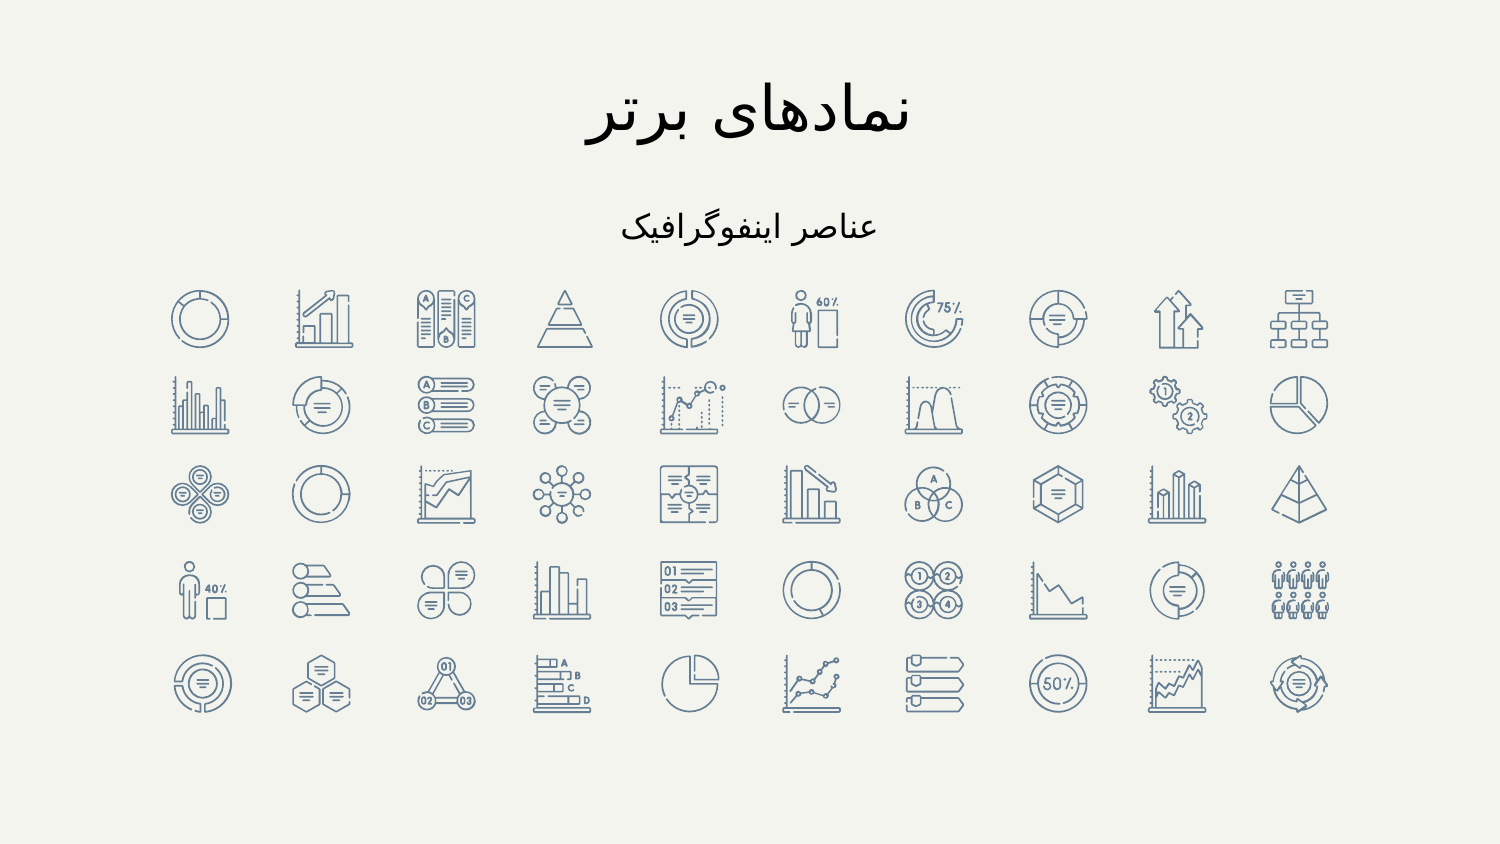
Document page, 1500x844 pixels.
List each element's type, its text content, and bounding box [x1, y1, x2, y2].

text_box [417, 656, 477, 711]
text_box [416, 560, 476, 620]
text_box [904, 466, 964, 523]
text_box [782, 386, 842, 425]
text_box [178, 560, 227, 620]
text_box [1028, 375, 1088, 435]
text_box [659, 560, 718, 620]
text_box [1271, 465, 1328, 524]
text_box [1269, 375, 1329, 435]
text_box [1028, 561, 1088, 620]
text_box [536, 289, 594, 349]
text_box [659, 289, 719, 349]
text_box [659, 465, 719, 524]
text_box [1269, 289, 1329, 349]
text_box [719, 384, 726, 392]
text_box [1147, 465, 1207, 524]
text_box [532, 561, 592, 620]
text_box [782, 654, 842, 714]
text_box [173, 654, 233, 714]
text_box [291, 464, 351, 524]
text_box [1149, 375, 1209, 435]
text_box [292, 654, 351, 713]
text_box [790, 289, 839, 349]
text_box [532, 375, 592, 435]
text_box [904, 560, 964, 620]
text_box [291, 562, 351, 619]
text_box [1269, 654, 1329, 714]
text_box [417, 375, 476, 435]
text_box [294, 289, 354, 349]
text_box [782, 560, 841, 620]
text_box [661, 654, 720, 713]
text_box عناصر اینفوگرافیک [171, 189, 1328, 270]
text_box [171, 290, 230, 349]
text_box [530, 464, 592, 525]
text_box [1147, 654, 1207, 714]
text_box [659, 376, 719, 435]
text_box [1271, 560, 1330, 620]
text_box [1032, 464, 1084, 524]
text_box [291, 375, 353, 435]
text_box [904, 375, 964, 435]
text_box [171, 376, 230, 435]
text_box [416, 465, 476, 525]
title نمادهای برتر [171, 53, 1328, 133]
text_box [1154, 290, 1204, 349]
text_box [1149, 561, 1205, 620]
text_box [668, 380, 717, 422]
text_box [416, 289, 476, 349]
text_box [782, 464, 842, 524]
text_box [1028, 654, 1090, 713]
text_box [532, 654, 592, 714]
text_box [905, 654, 965, 713]
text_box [170, 464, 230, 524]
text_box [1028, 289, 1088, 349]
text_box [904, 289, 964, 349]
